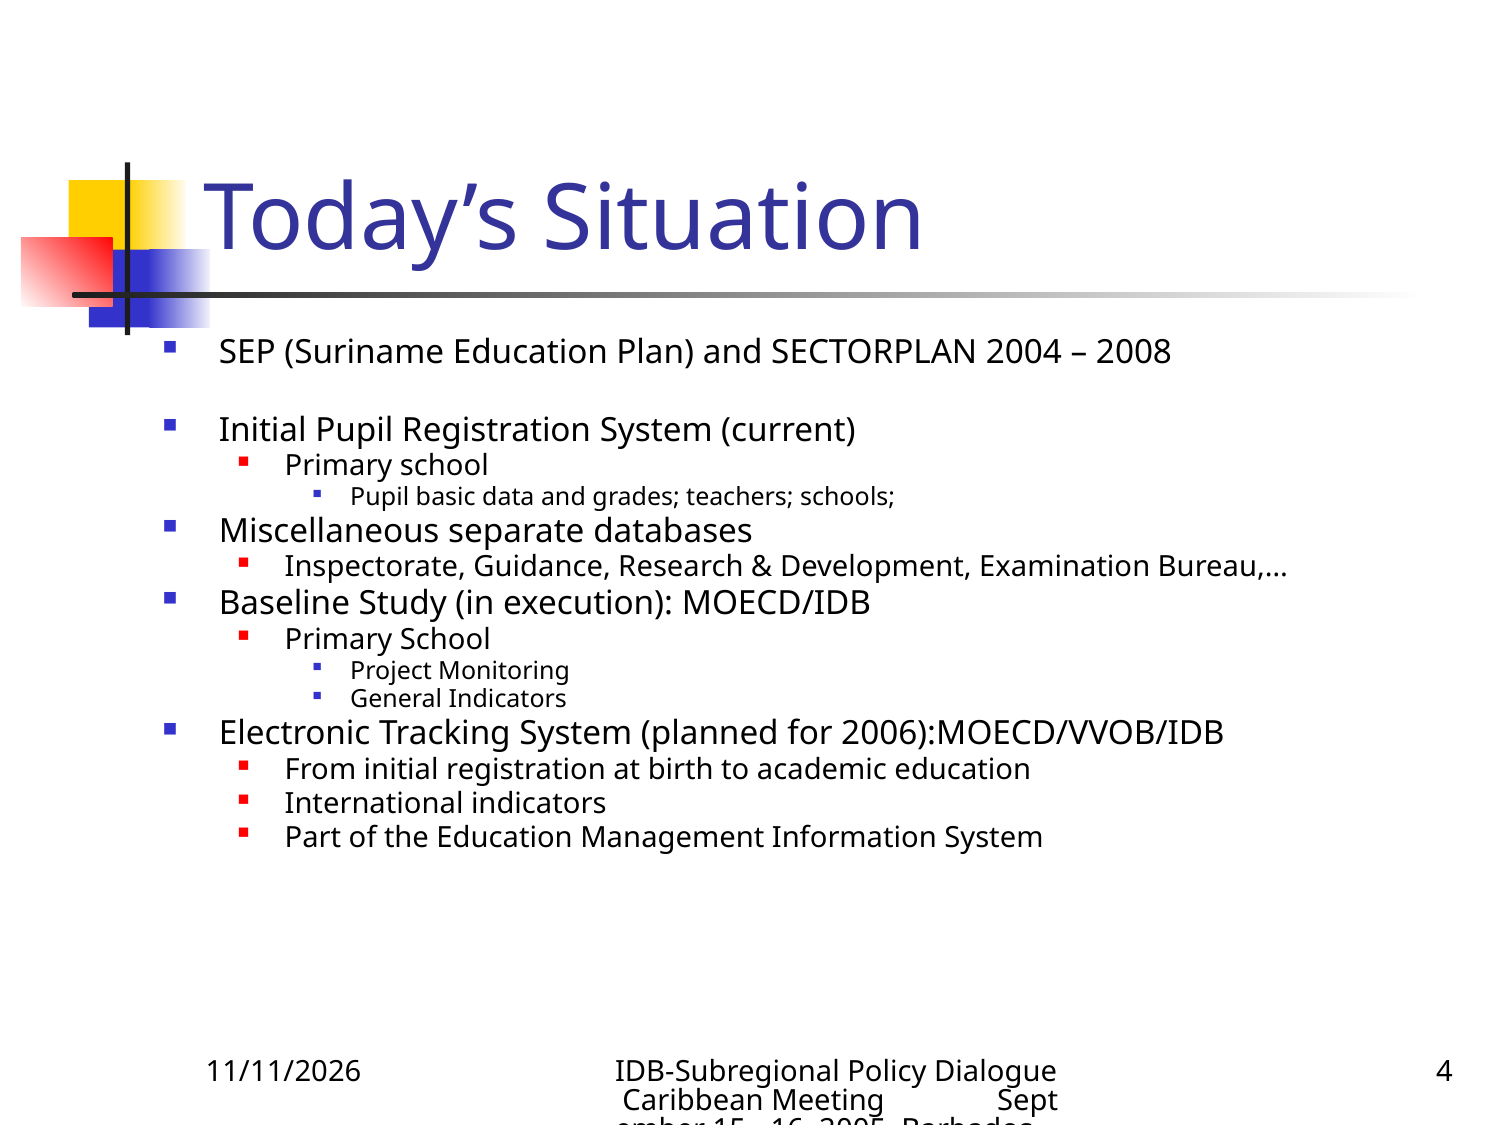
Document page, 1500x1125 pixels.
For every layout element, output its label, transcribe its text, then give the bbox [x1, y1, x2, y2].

list SEP (Suriname Education Plan) and SECTORPLAN 2004 – 2008 Initial Pupil Registration System (current) Primary school Pupil basic data and grades; teachers; schools; Miscellaneous separate databases Inspectorate, Guidance, Research & Development, Examination Bureau,… Baseline Study (in execution): MOECD/IDB Primary School Project Monitoring General Indicators Electronic Tracking System (planned for 2006):MOECD/VVOB/IDB From initial registration at birth to academic education International indicators Part of the Education Management Information System [147, 330, 1470, 1007]
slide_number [190, 1023, 504, 1100]
title Today’s Situation [188, 34, 1468, 276]
footer IDB-Subregional Policy Dialogue Caribbean Meeting September 15 - 16, 2005, Barbados [599, 1023, 1076, 1100]
slide_number 4 [1154, 1023, 1468, 1100]
